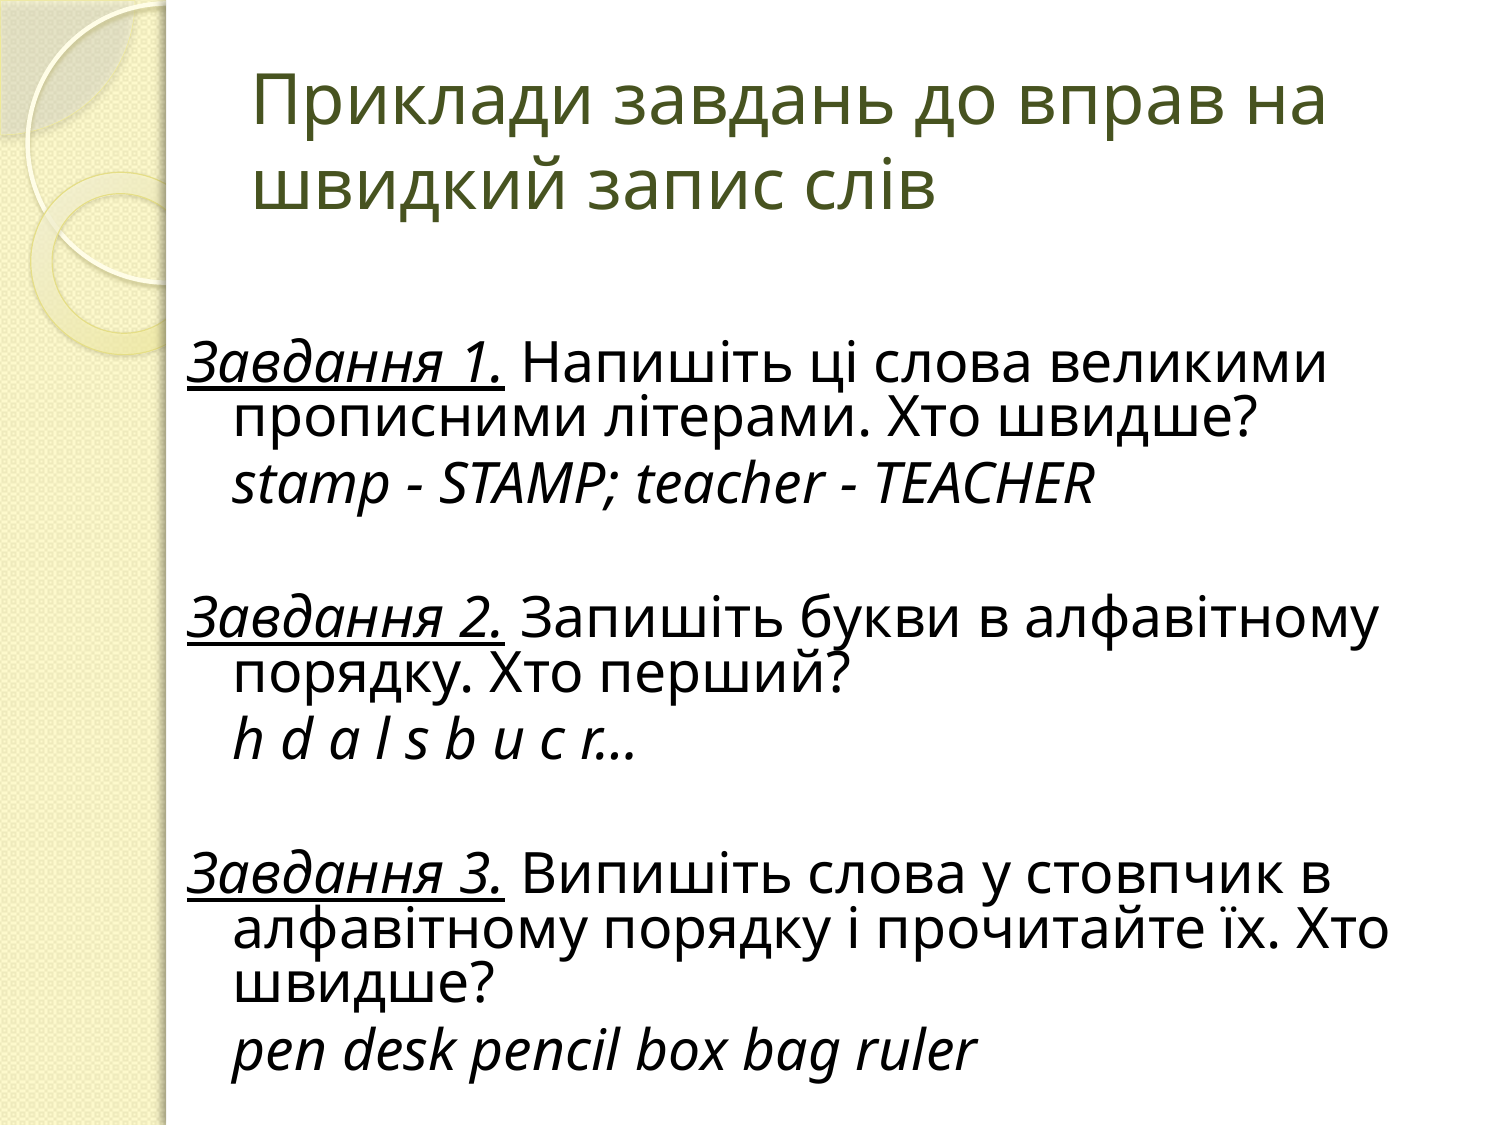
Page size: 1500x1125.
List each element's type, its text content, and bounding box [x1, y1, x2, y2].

list Завдання 1. Напишіть ці слова великими прописними літерами. Хто швидше? stamp - STAMP; teacher - TEACHER Завдання 2. Запишіть букви в алфавітному порядку. Хто перший? h d a l s b u c r… Завдання 3. Випишіть слова у стовпчик в алфавітному порядку і прочитайте їх. Хто швидше? pen desk pencil box bag ruler [159, 331, 1469, 1094]
title Приклади завдань до вправ на швидкий запис слів [235, 45, 1466, 233]
